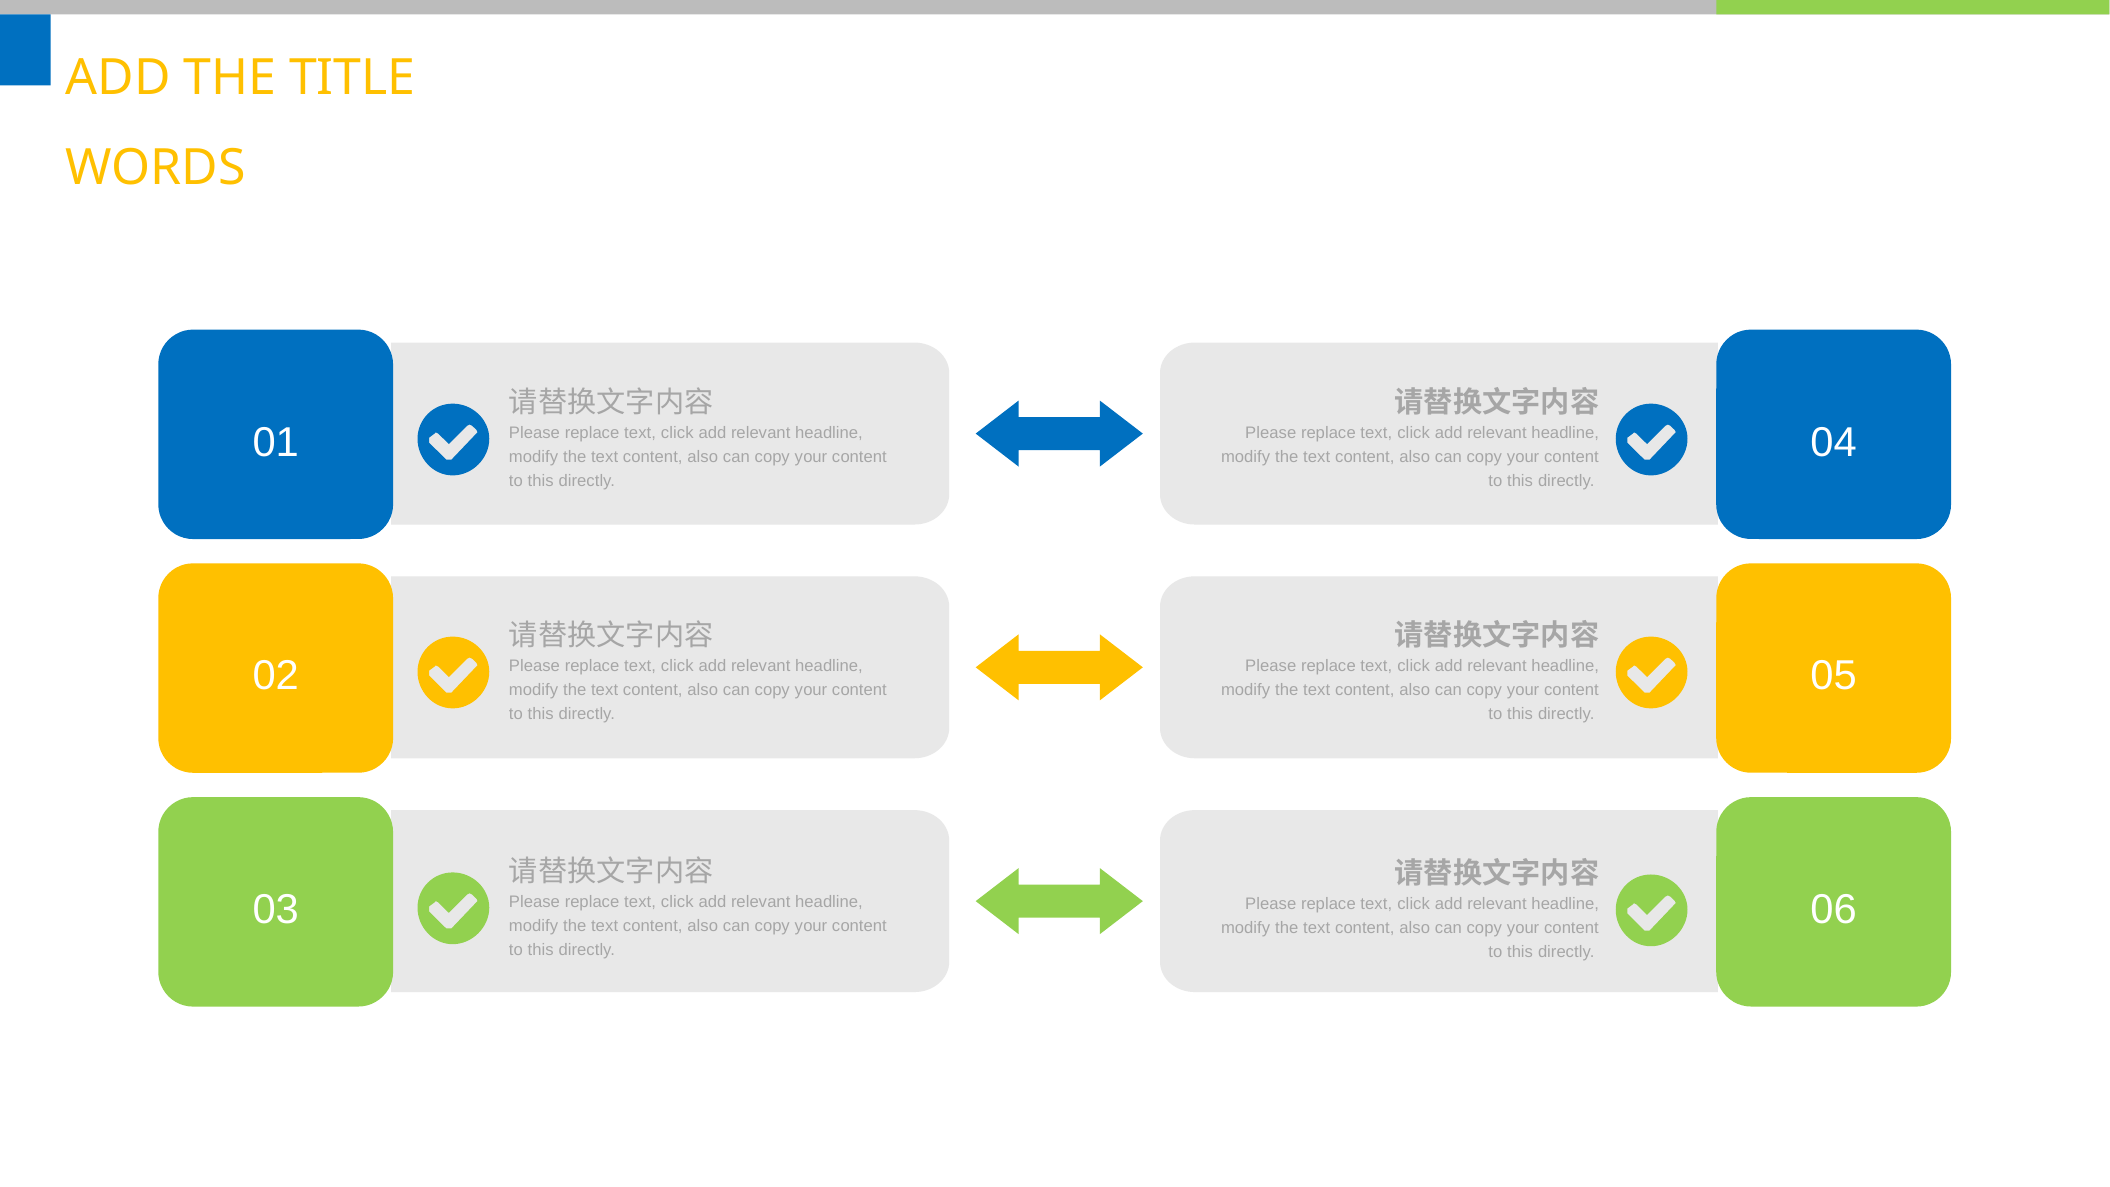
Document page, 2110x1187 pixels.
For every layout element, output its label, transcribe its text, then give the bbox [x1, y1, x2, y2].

text_box [1615, 874, 1688, 947]
text_box 06 [1715, 796, 1953, 1008]
text_box [417, 872, 490, 945]
text_box 请替换文字内容 Please replace text, click add relevant headline, modify the text content, also can copy your content to this directly. [1211, 609, 1600, 723]
text_box 请替换文字内容 Please replace text, click add relevant headline, modify the text content, also can copy your content to this directly. [508, 844, 897, 959]
text_box 01 [157, 328, 395, 541]
text_box 请替换文字内容 Please replace text, click add relevant headline, modify the text content, also can copy your content to this directly. [508, 609, 897, 723]
text_box 03 [157, 796, 395, 1008]
text_box [1158, 341, 1720, 526]
text_box [974, 632, 1145, 703]
text_box [390, 575, 951, 760]
text_box 请替换文字内容 Please replace text, click add relevant headline, modify the text content, also can copy your content to this directly. [508, 376, 897, 490]
text_box [1615, 403, 1688, 476]
text_box [974, 865, 1145, 937]
text_box ADD THE TITLE WORDS [50, 7, 583, 202]
text_box [1615, 636, 1688, 709]
text_box [390, 809, 951, 994]
text_box 05 [1715, 562, 1953, 774]
text_box [390, 341, 951, 526]
text_box 请替换文字内容 Please replace text, click add relevant headline, modify the text content, also can copy your content to this directly. [1211, 847, 1600, 961]
text_box 请替换文字内容 Please replace text, click add relevant headline, modify the text content, also can copy your content to this directly. [1211, 376, 1600, 490]
text_box [1158, 809, 1720, 994]
text_box [1158, 575, 1720, 760]
text_box [417, 403, 490, 476]
text_box 02 [157, 562, 395, 774]
text_box [417, 636, 490, 709]
text_box [974, 398, 1145, 469]
text_box 04 [1715, 328, 1953, 541]
